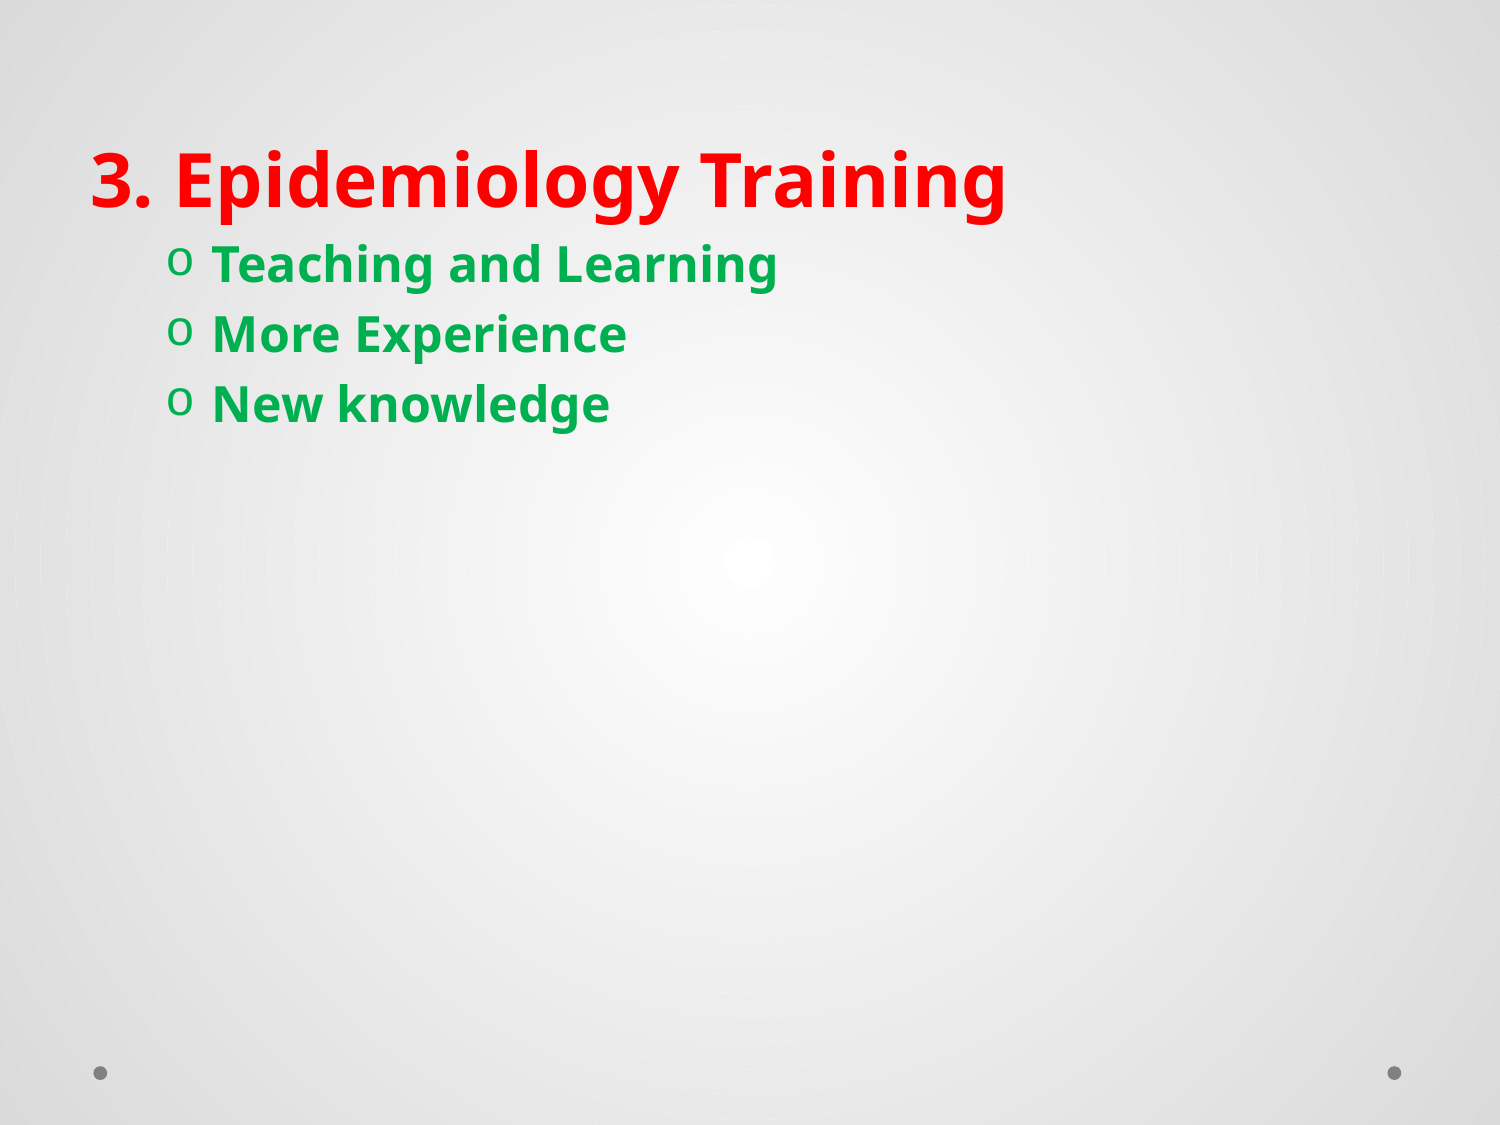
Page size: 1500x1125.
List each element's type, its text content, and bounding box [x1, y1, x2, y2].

list 3. Epidemiology Training Teaching and Learning More Experience New knowledge [75, 125, 1425, 1063]
